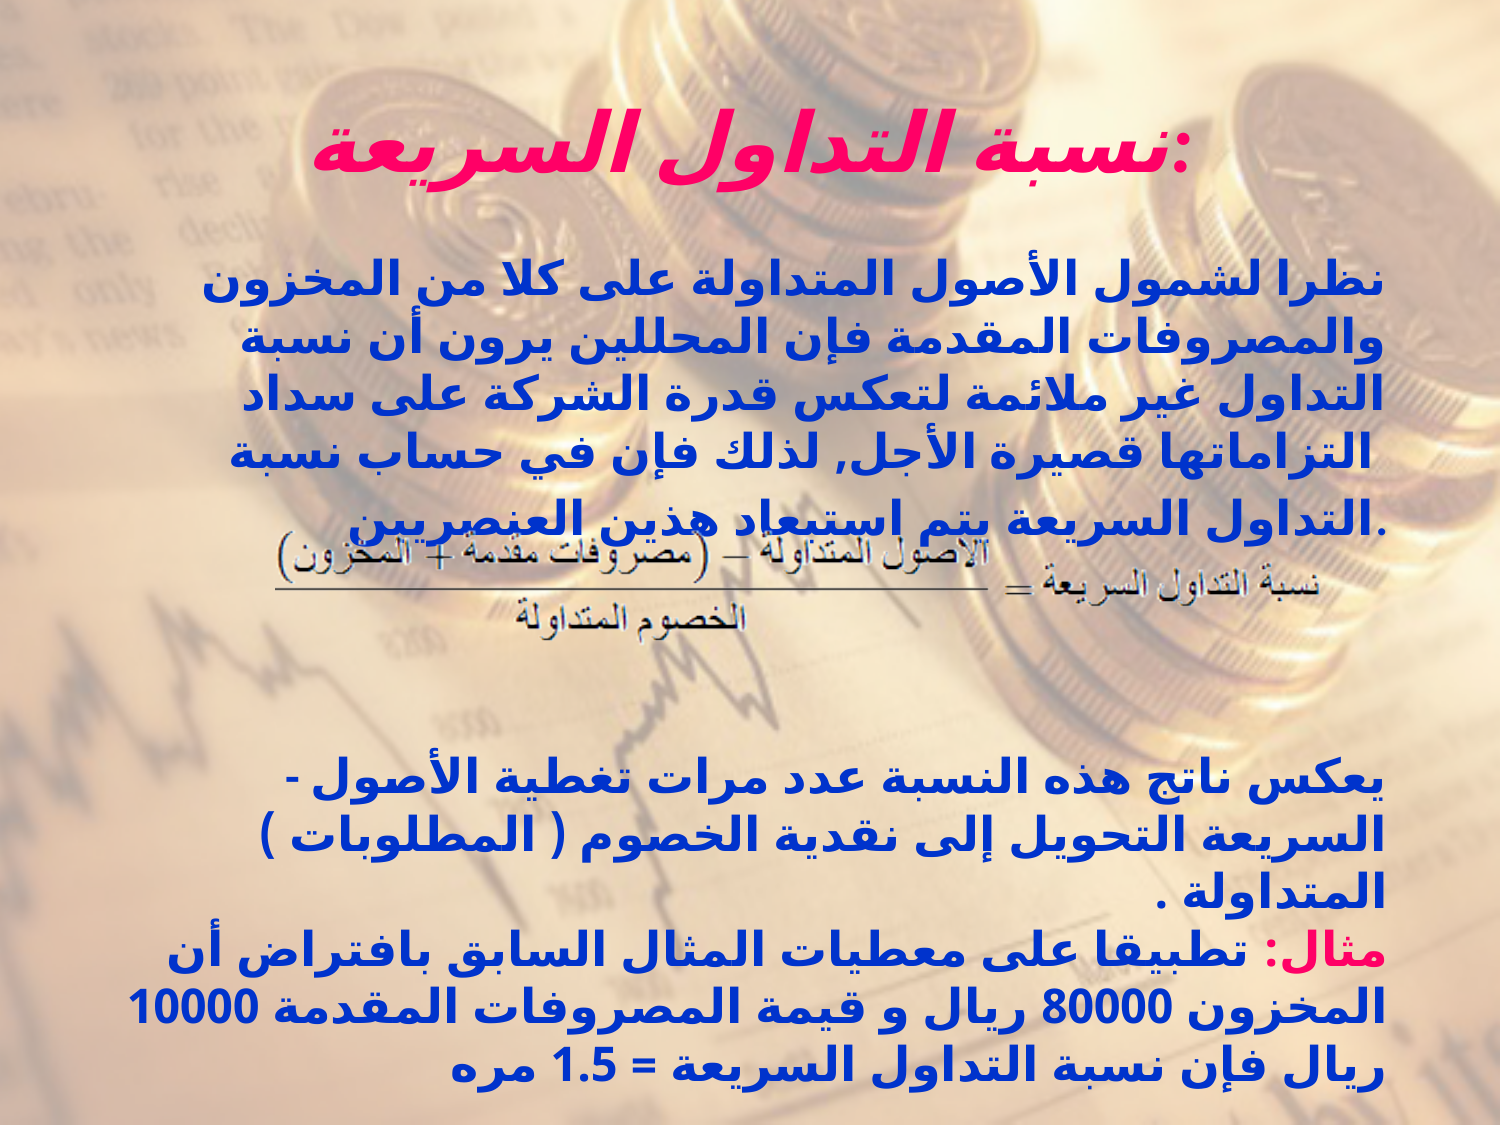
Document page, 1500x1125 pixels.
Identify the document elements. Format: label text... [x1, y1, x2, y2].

list نظرا لشمول الأصول المتداولة على كلا من المخزون والمصروفات المقدمة فإن المحللين يرون أن نسبة التداول غير ملائمة لتعكس قدرة الشركة على سداد التزاماتها قصيرة الأجل, لذلك فإن في حساب نسبة التداول السريعة يتم استبعاد هذين العنصريين. - يعكس ناتج هذه النسبة عدد مرات تغطية الأصول السريعة التحويل إلى نقدية الخصوم ( المطلوبات ) المتداولة . مثال: تطبيقا على معطيات المثال السابق بافتراض أن المخزون 80000 ريال و قيمة المصروفات المقدمة 10000 ريال فإن نسبة التداول السريعة = 1.5 مره [53, 125, 1404, 868]
picture [275, 526, 1330, 658]
title نسبة التداول السريعة: [75, 45, 1425, 233]
